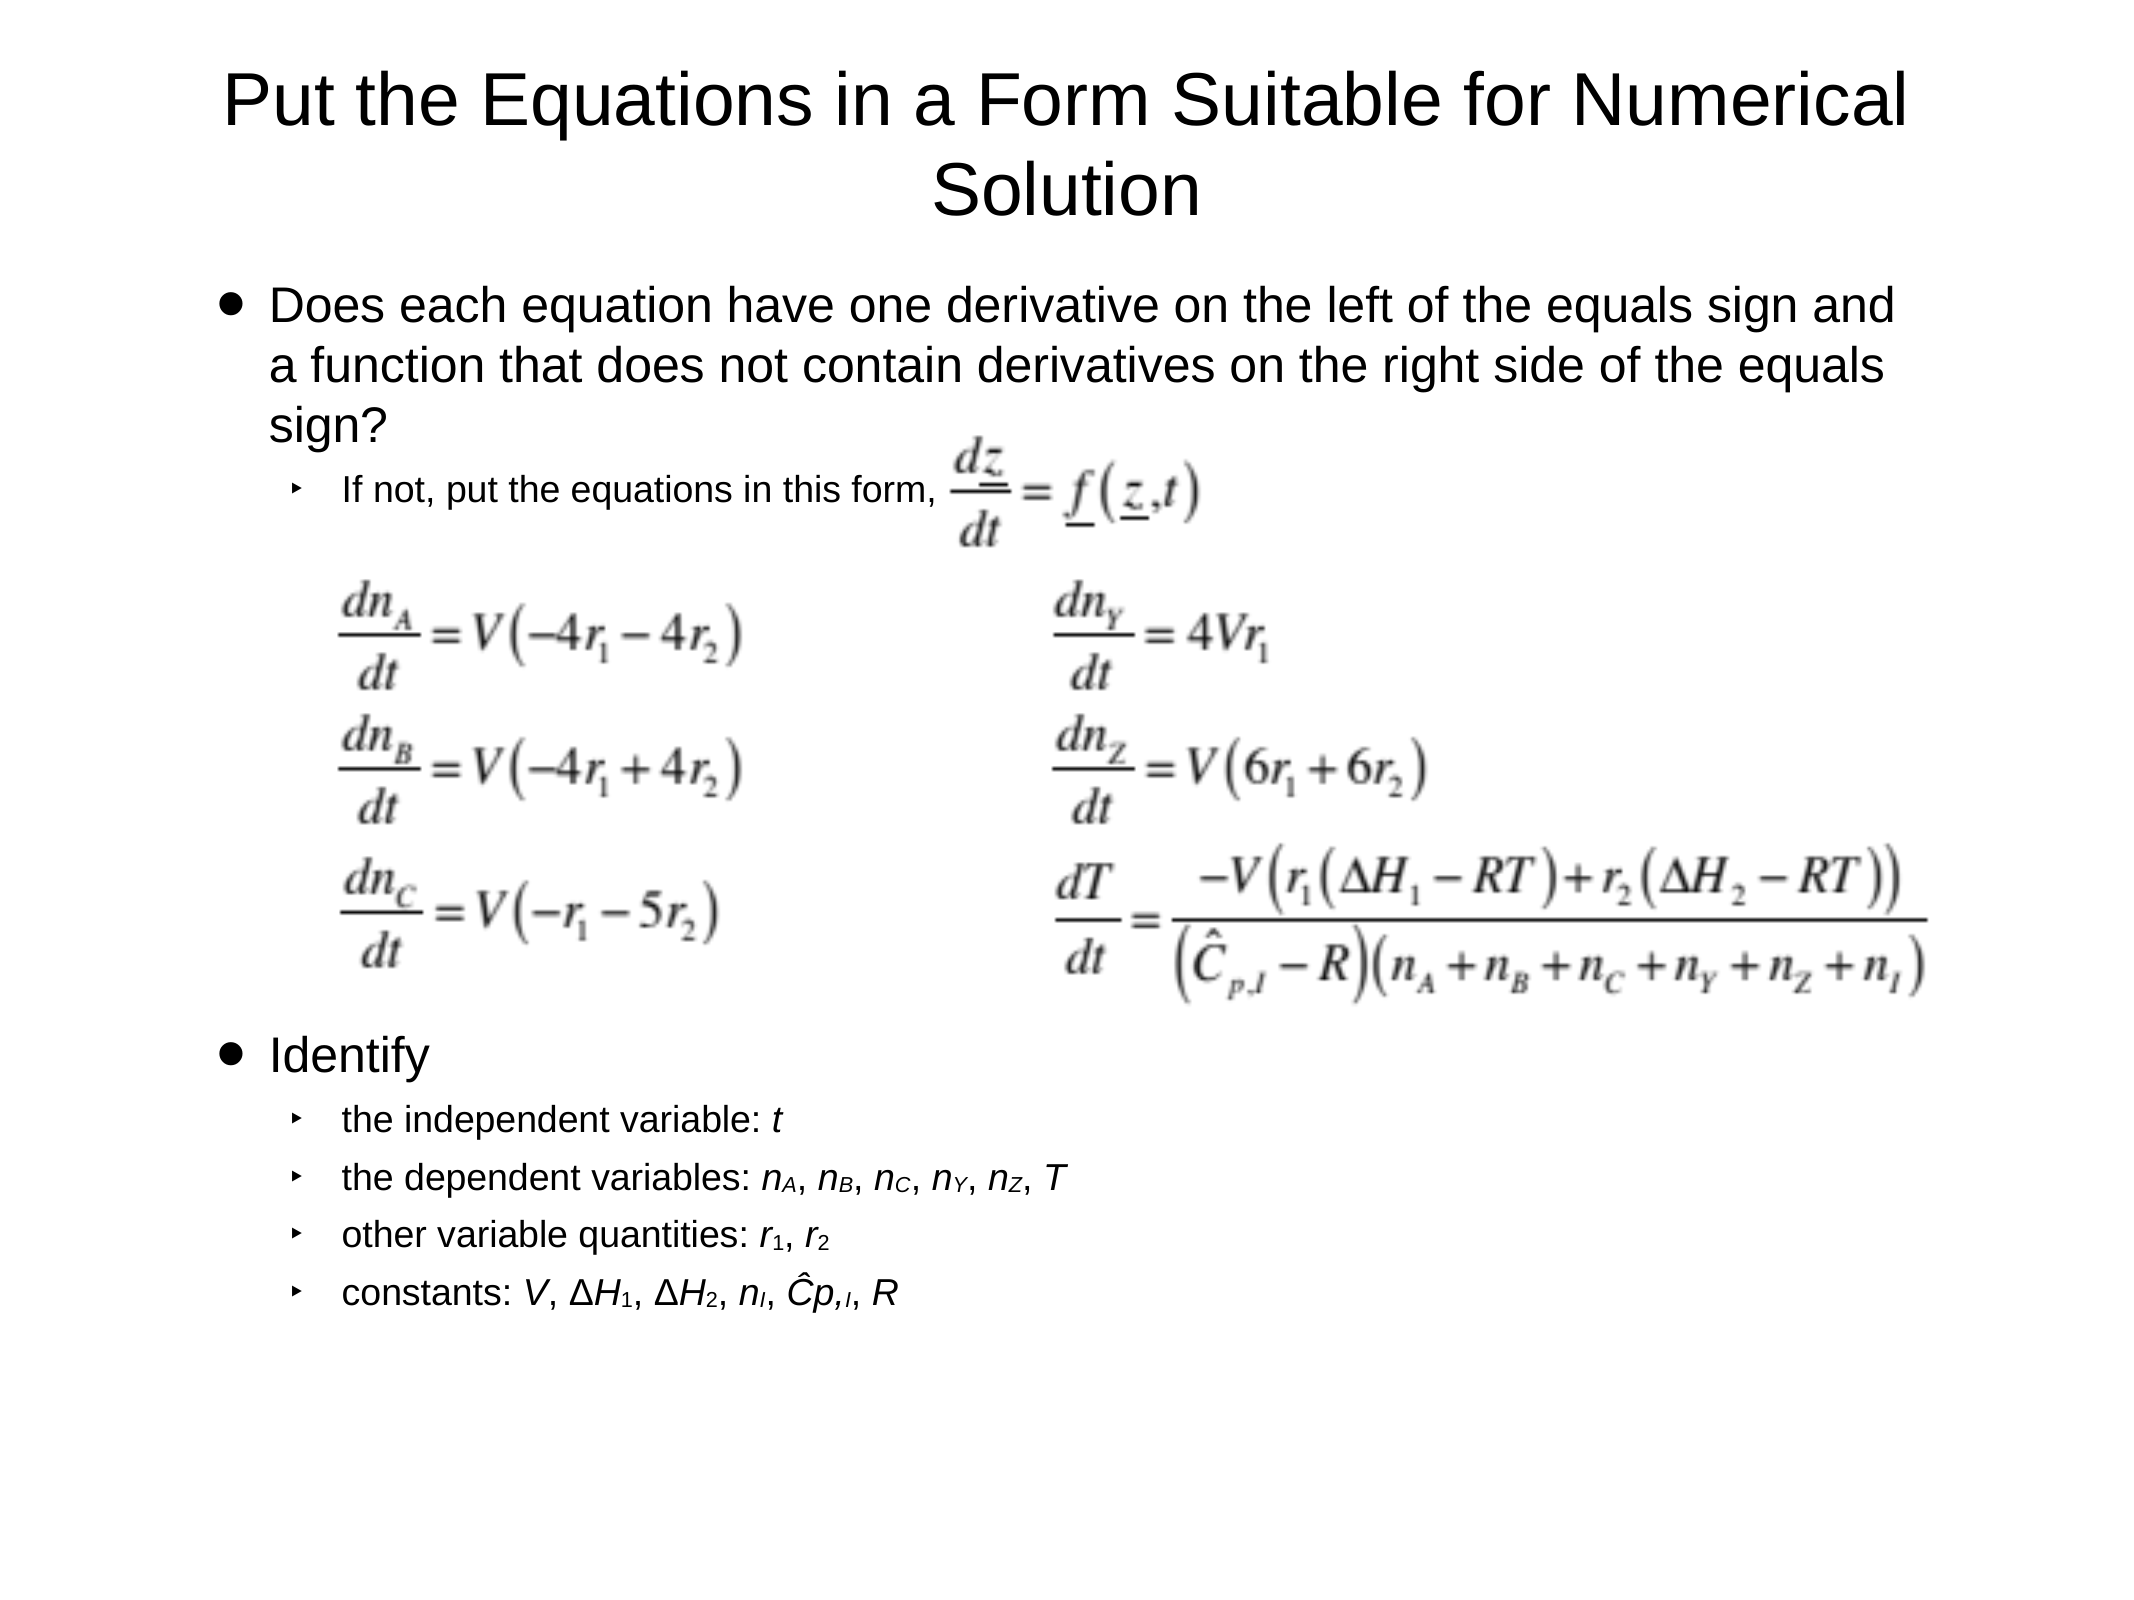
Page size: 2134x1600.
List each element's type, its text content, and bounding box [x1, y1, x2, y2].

picture [1047, 835, 1932, 1011]
list Does each equation have one derivative on the left of the equals sign and a function that does not contain derivatives on the right side of the equals sign? If not, put the equations in this form, Identify the independent variable: t the dependent variables: nA, nB, nC, nY, nZ, T other variable quantities: r1, r2 constants: V, ΔH1, ΔH2, nI, Ĉp,I, R [208, 264, 1925, 1463]
title Put the Equations in a Form Suitable for Numerical Solution [208, 41, 1925, 250]
picture [333, 701, 747, 832]
picture [945, 424, 1205, 555]
picture [335, 845, 724, 976]
picture [1045, 568, 1276, 699]
picture [333, 568, 747, 699]
picture [1047, 701, 1432, 832]
